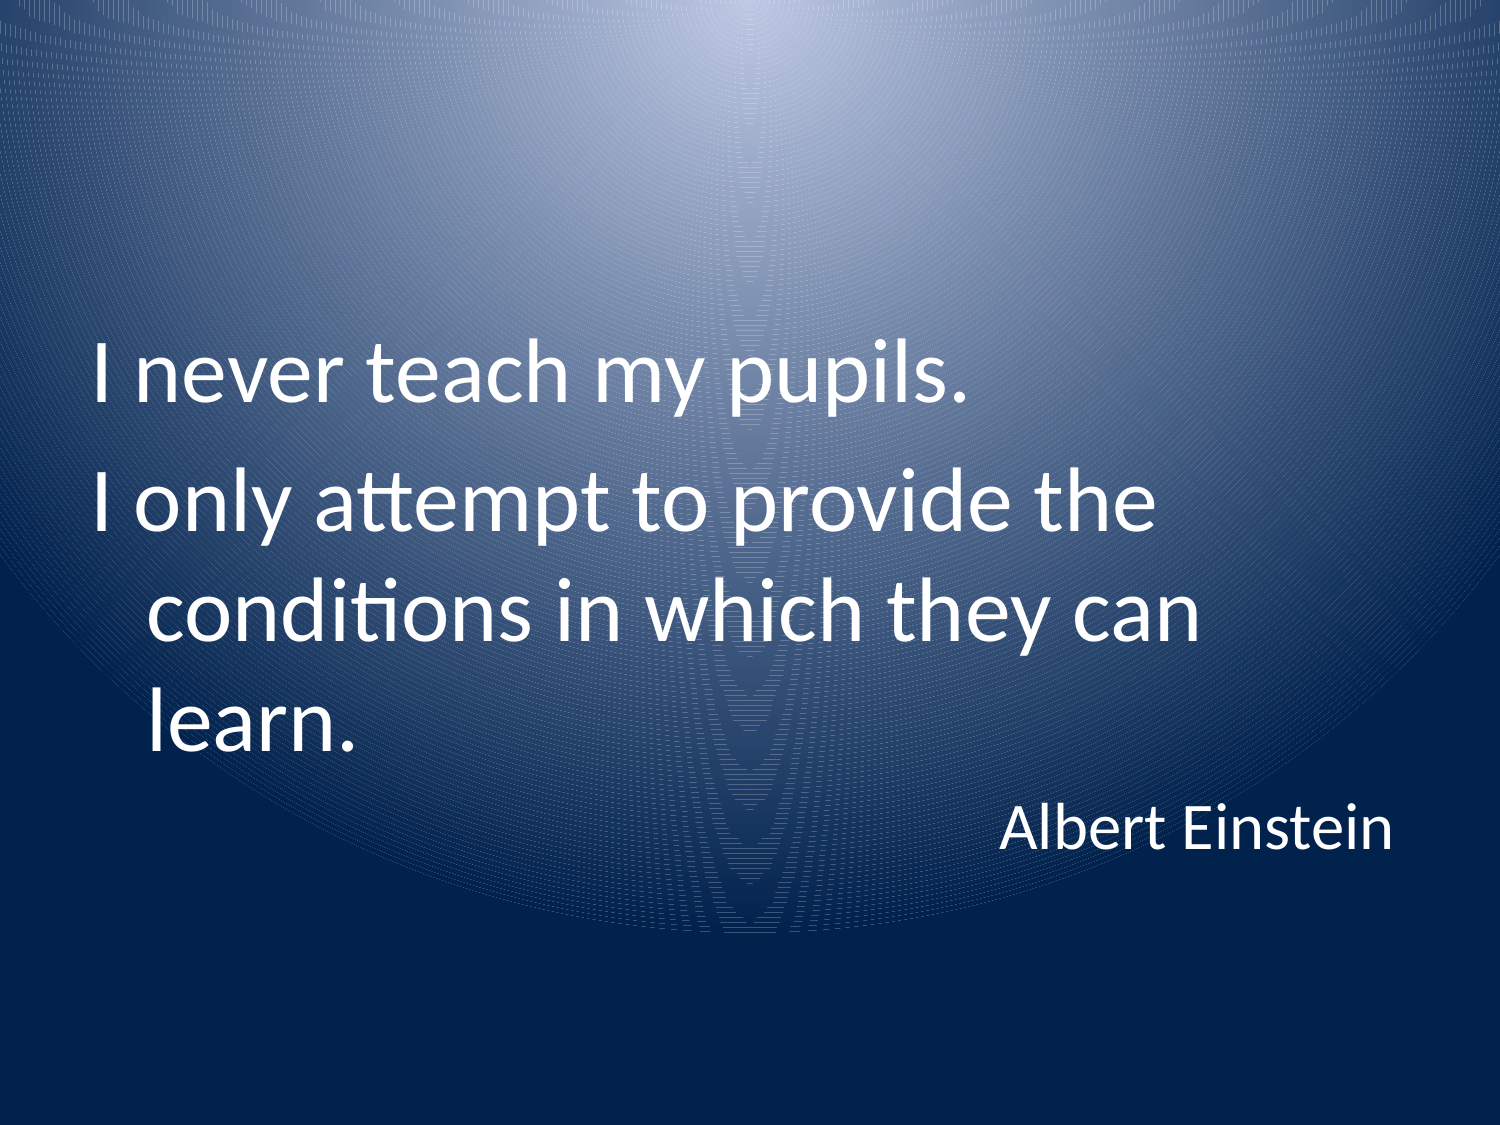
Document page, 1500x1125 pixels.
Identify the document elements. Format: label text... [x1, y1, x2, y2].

list I never teach my pupils. I only attempt to provide the conditions in which they can learn. Albert Einstein [75, 174, 1425, 1005]
